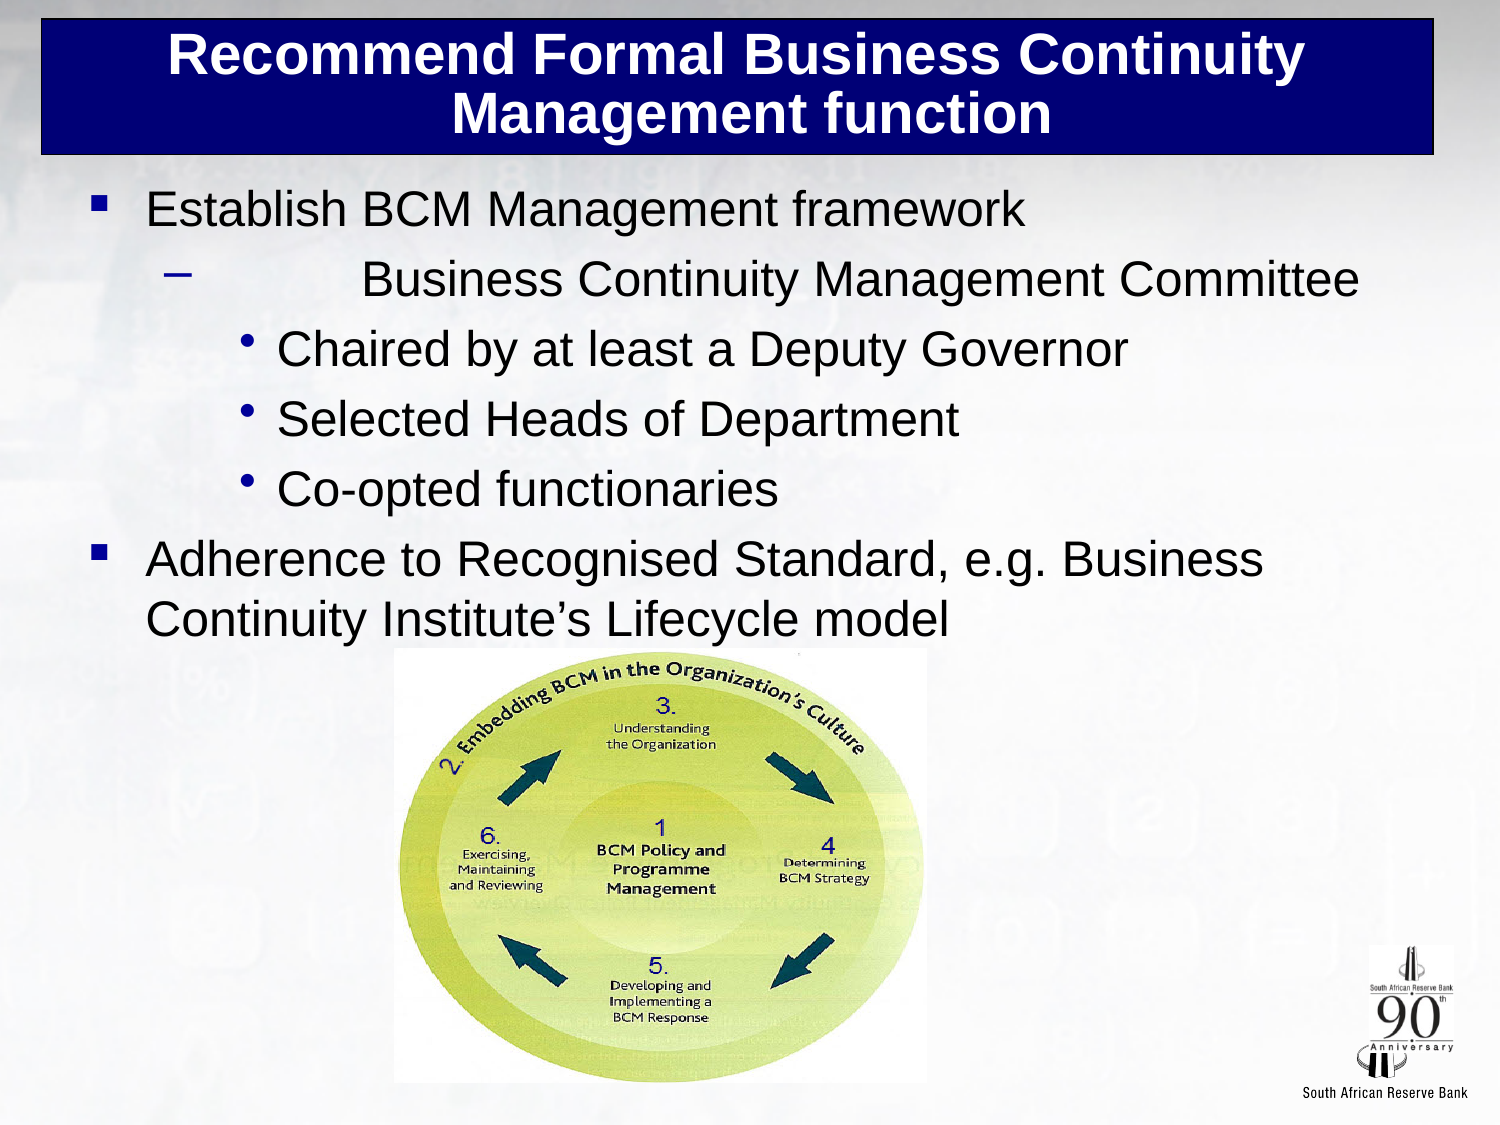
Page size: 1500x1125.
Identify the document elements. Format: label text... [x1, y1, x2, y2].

picture [0, 0, 1500, 1125]
title Recommend Formal Business Continuity Management function [41, 18, 1434, 155]
list Establish BCM Management framework Business Continuity Management Committee Chaired by at least a Deputy Governor Selected Heads of Department Co-opted functionaries Adherence to Recognised Standard, e.g. Business Continuity Institute’s Lifecycle model [73, 168, 1455, 1107]
